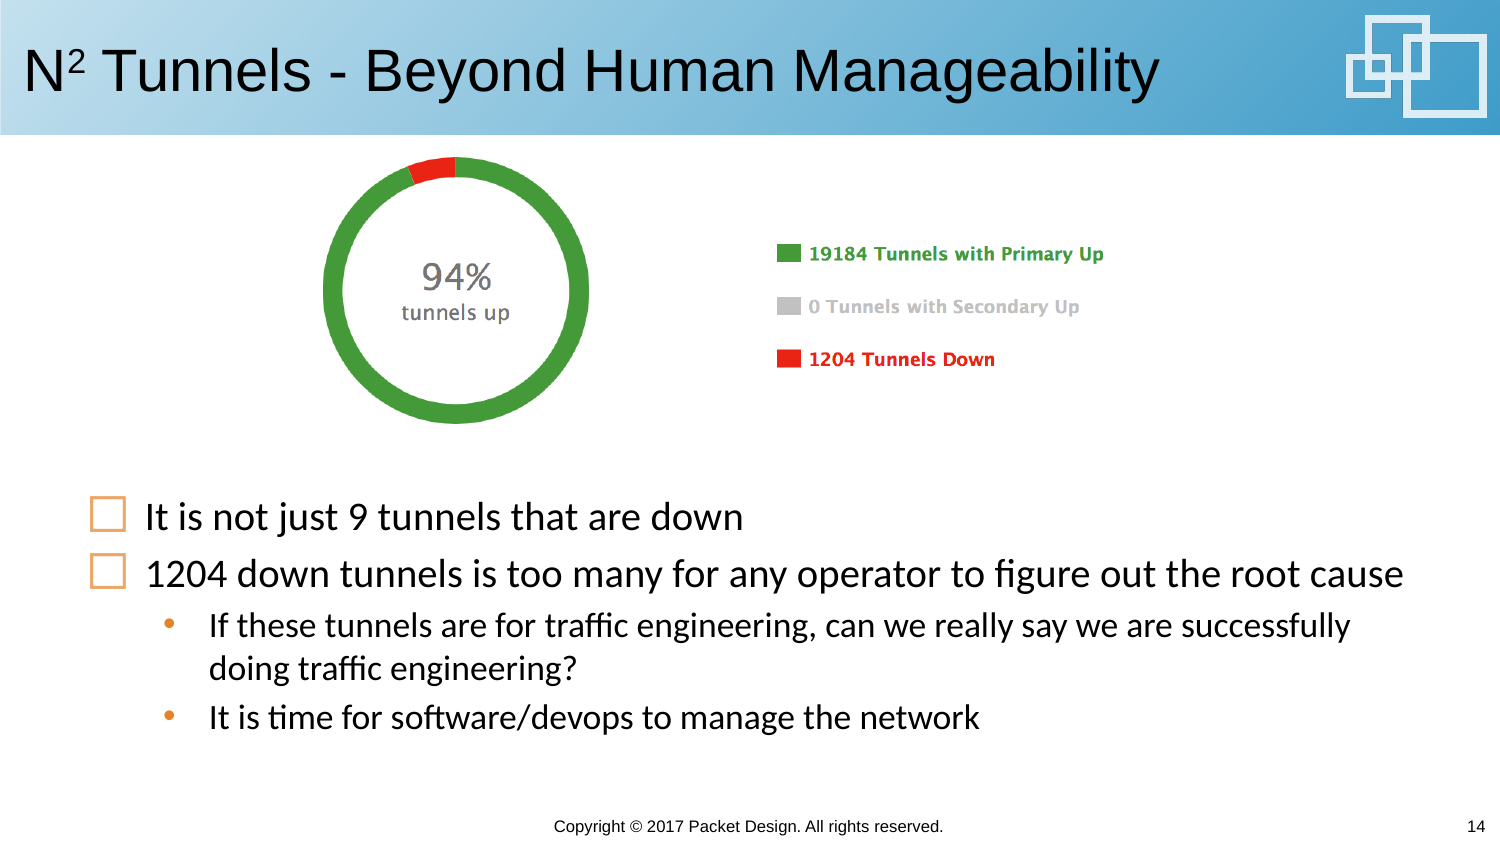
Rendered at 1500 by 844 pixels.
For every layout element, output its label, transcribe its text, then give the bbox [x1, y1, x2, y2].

picture [311, 146, 1106, 438]
picture [90, 496, 126, 532]
picture [1425, 15, 1487, 118]
title N2 Tunnels - Beyond Human Manageability [8, 0, 1425, 135]
list It is not just 9 tunnels that are down 1204 down tunnels is too many for any operator to figure out the root cause If these tunnels are for traffic engineering, can we really say we are successfully doing traffic engineering? It is time for software/devops to manage the network [75, 481, 1425, 754]
slide_number 14 [1150, 798, 1500, 844]
picture [90, 553, 126, 589]
footer Copyright © 2017 Packet Design. All rights reserved. [495, 798, 1004, 844]
